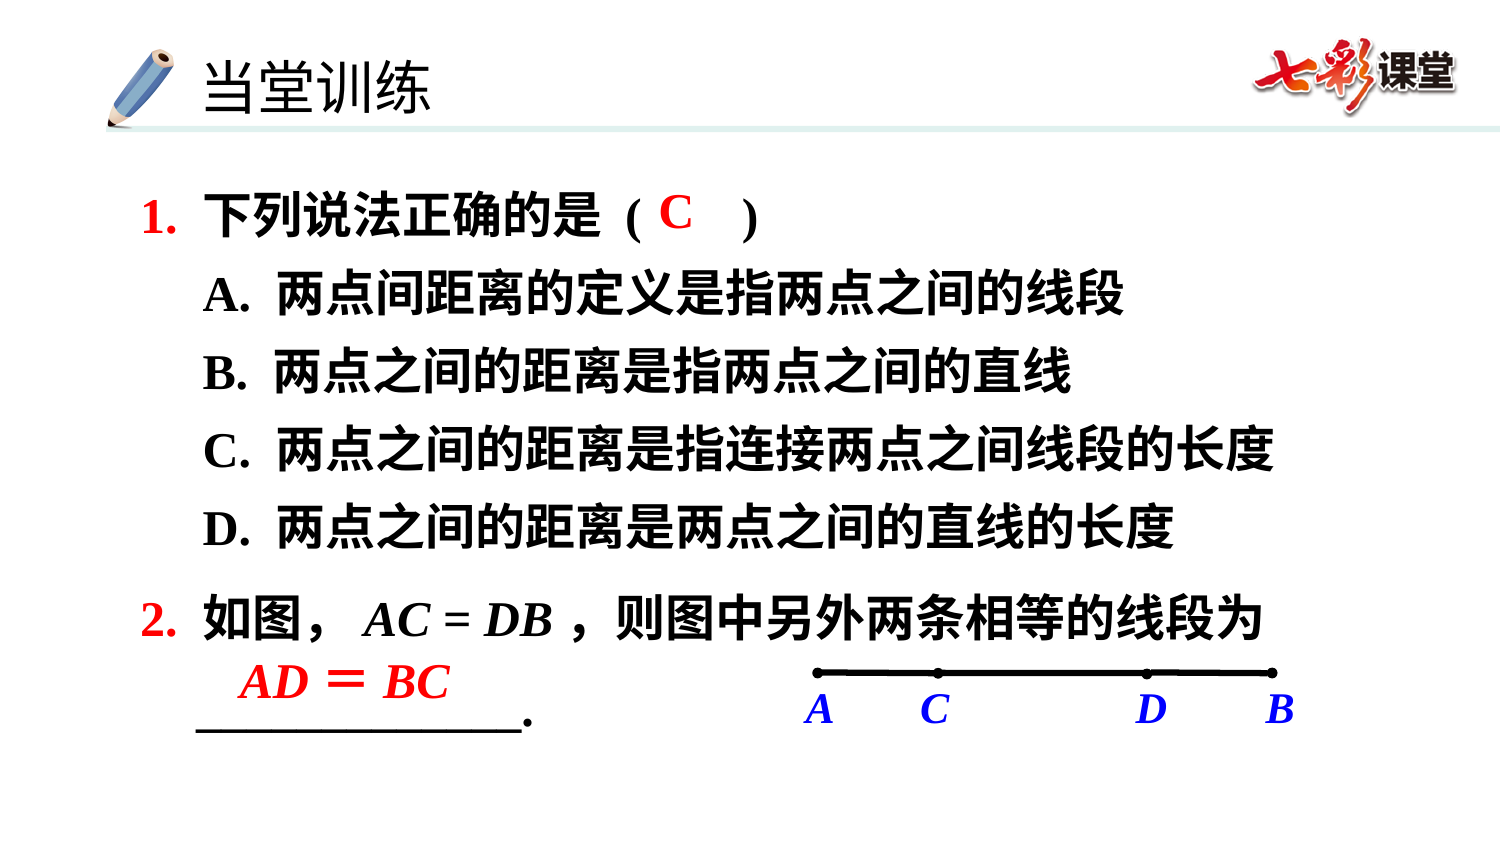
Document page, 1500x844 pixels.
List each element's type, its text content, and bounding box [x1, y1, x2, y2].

text_box C [643, 171, 699, 246]
picture [1249, 32, 1461, 118]
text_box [790, 668, 1438, 741]
picture [100, 32, 181, 146]
text_box 1. 下列说法正确的是 ( ) A. 两点间距离的定义是指两点之间的线段 B. 两点之间的距离是指两点之间的直线 C. 两点之间的距离是指连接两点之间线段的长度 D. 两点之间的距离是两点之间的直线的长度 [125, 158, 1400, 539]
list 2. 如图，AC = DB，则图中另外两条相等的线段为_____________. [125, 548, 1370, 641]
text_box AD＝BC [225, 640, 465, 716]
